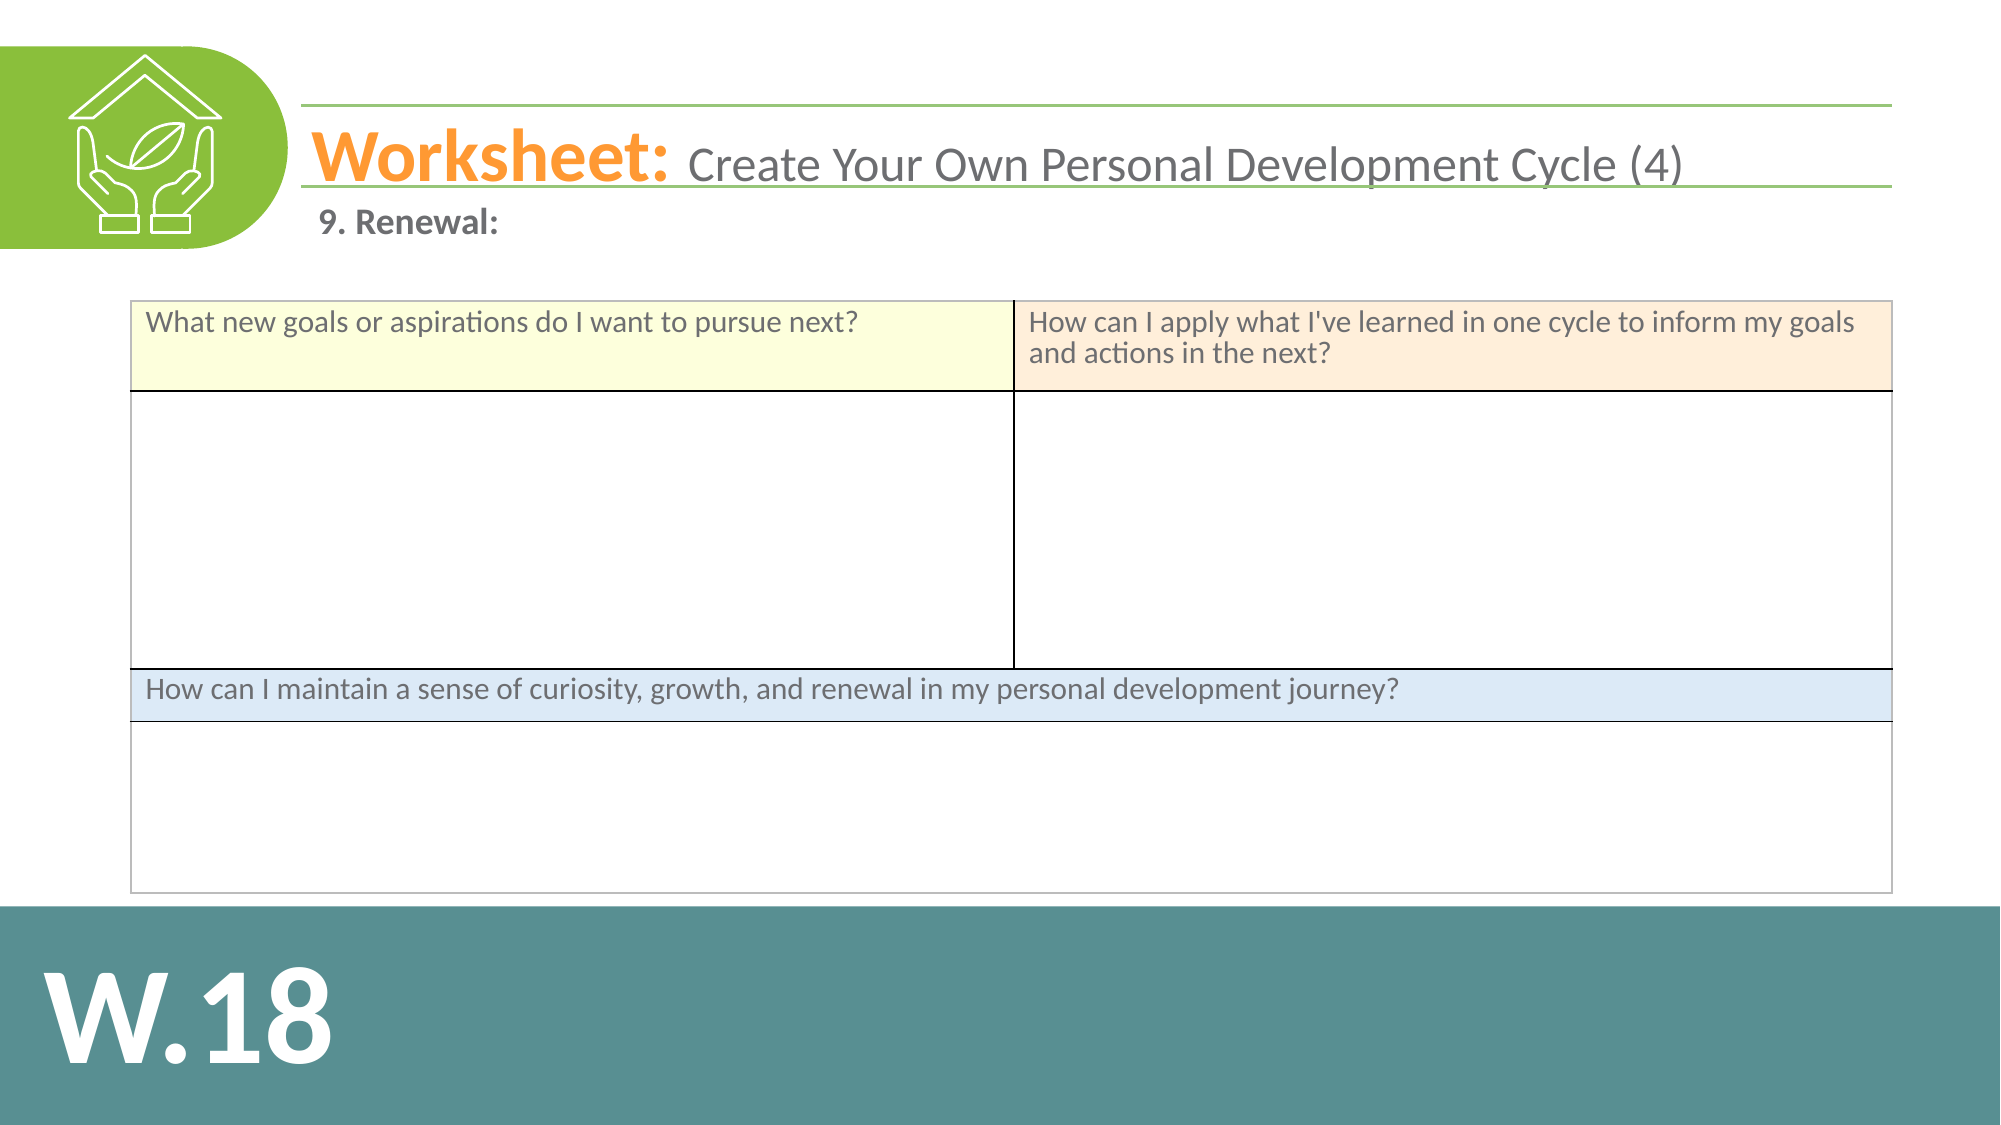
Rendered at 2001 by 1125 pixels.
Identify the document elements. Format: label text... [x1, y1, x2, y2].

table_header How can I apply what I've learned in one cycle to inform my goals and actions in the next? [1015, 302, 1891, 390]
table_cell [132, 392, 1013, 668]
table_cell How can I maintain a sense of curiosity, growth, and renewal in my personal development journey? [132, 670, 1891, 721]
text_box [0, 906, 2000, 1125]
text_box 9. Renewal: [303, 190, 1325, 250]
text_box W.18 [23, 957, 418, 1125]
table_header What new goals or aspirations do I want to pursue next? [132, 302, 1013, 390]
table_cell [1015, 392, 1891, 668]
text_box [68, 54, 222, 233]
list Worksheet: Create Your Own Personal Development Cycle (4) [291, 73, 1904, 206]
text_box [0, 46, 288, 249]
table_cell [132, 722, 1891, 892]
